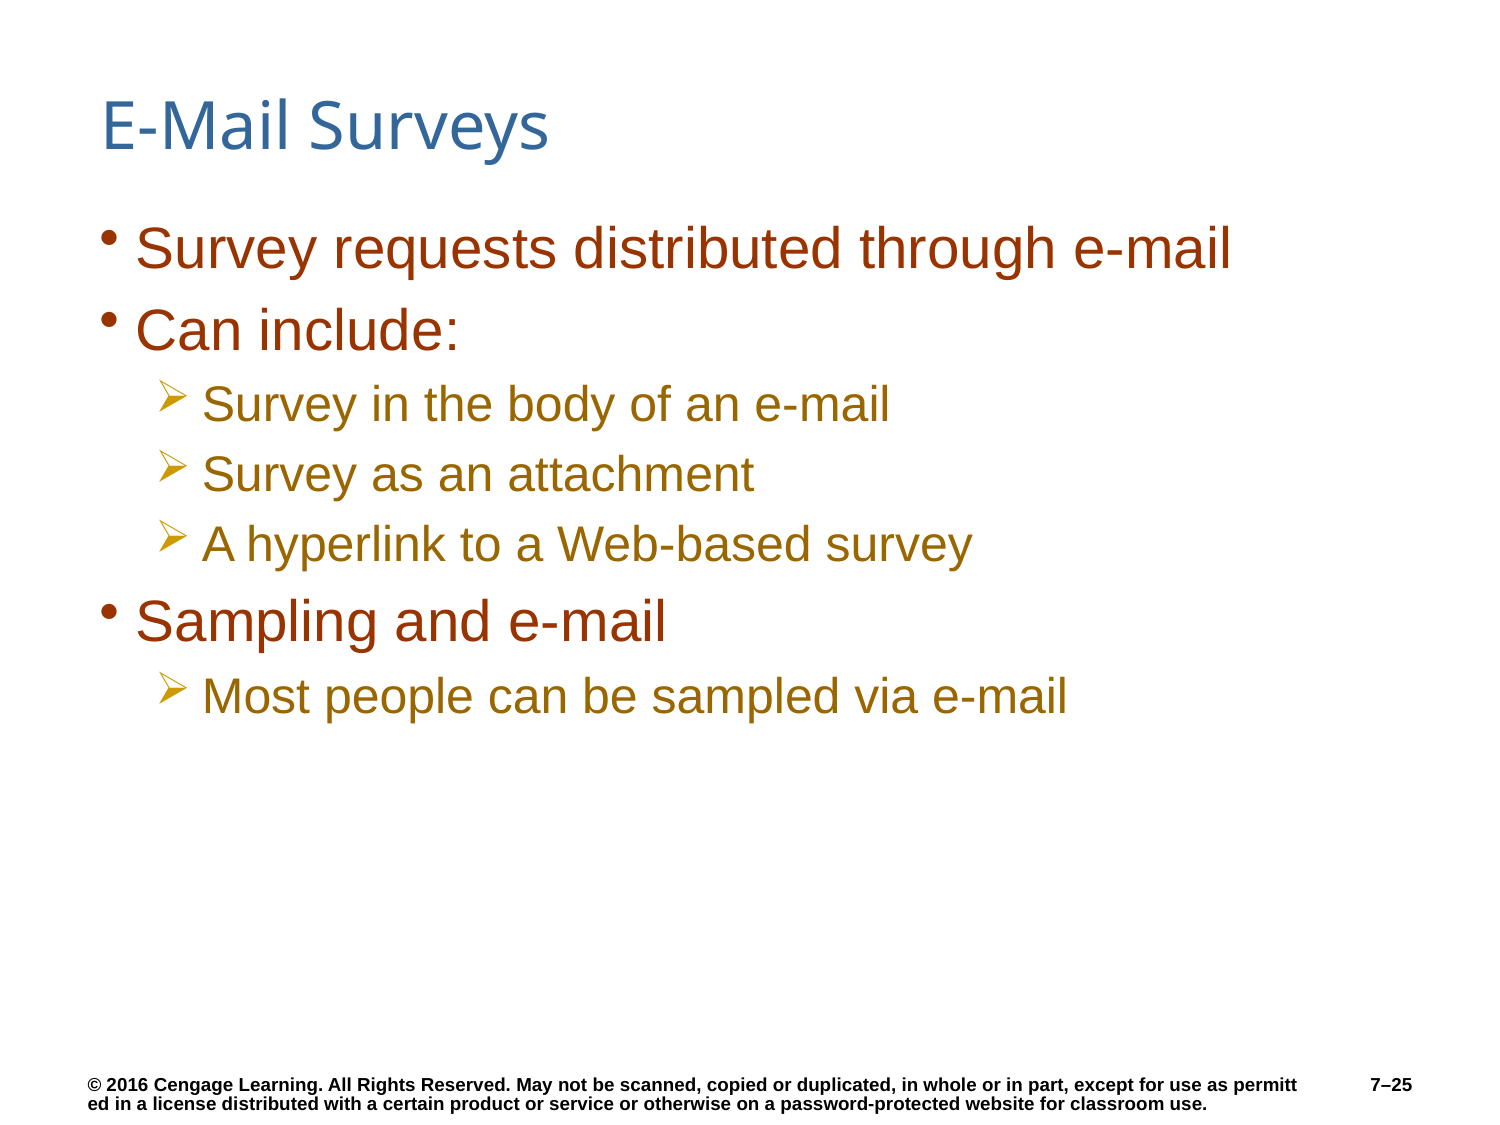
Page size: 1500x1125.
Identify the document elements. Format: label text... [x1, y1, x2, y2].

slide_number 7–25 [1050, 1042, 1413, 1103]
footer © 2016 Cengage Learning. All Rights Reserved. May not be scanned, copied or duplicated, in whole or in part, except for use as permitted in a license distributed with a certain product or service or otherwise on a password-protected website for classroom use. [87, 1057, 1050, 1103]
list Survey requests distributed through e-mail Can include: Survey in the body of an e-mail Survey as an attachment A hyperlink to a Web-based survey Sampling and e-mail Most people can be sampled via e-mail [84, 202, 1414, 1013]
title E-Mail Surveys [85, 75, 1411, 171]
